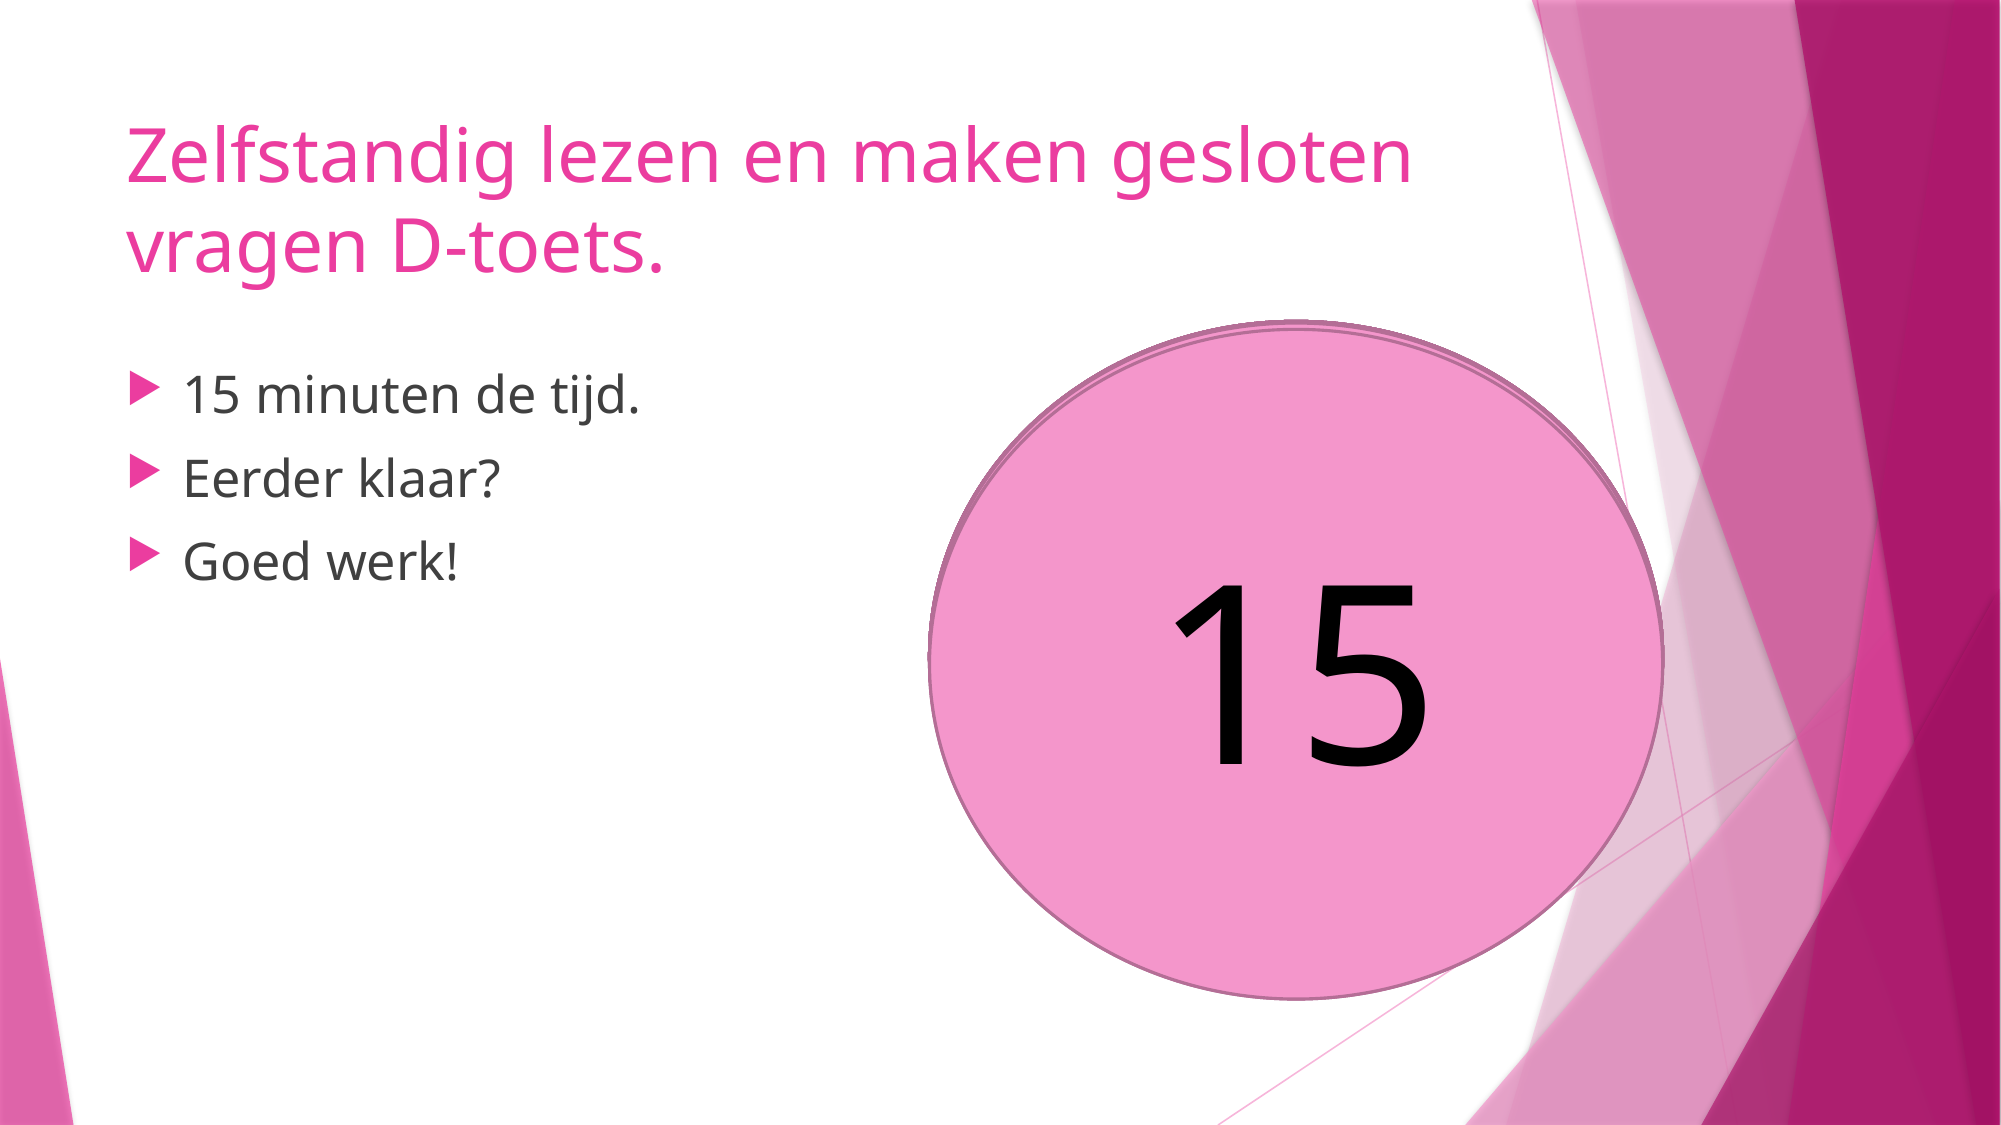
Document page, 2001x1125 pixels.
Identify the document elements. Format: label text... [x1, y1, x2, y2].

list 15 minuten de tijd. Eerder klaar? Goed werk! [111, 354, 831, 962]
title Zelfstandig lezen en maken gesloten vragen D-toets. [111, 99, 1522, 317]
text_box 14 [930, 321, 1662, 621]
text_box 15 [927, 327, 1665, 1001]
